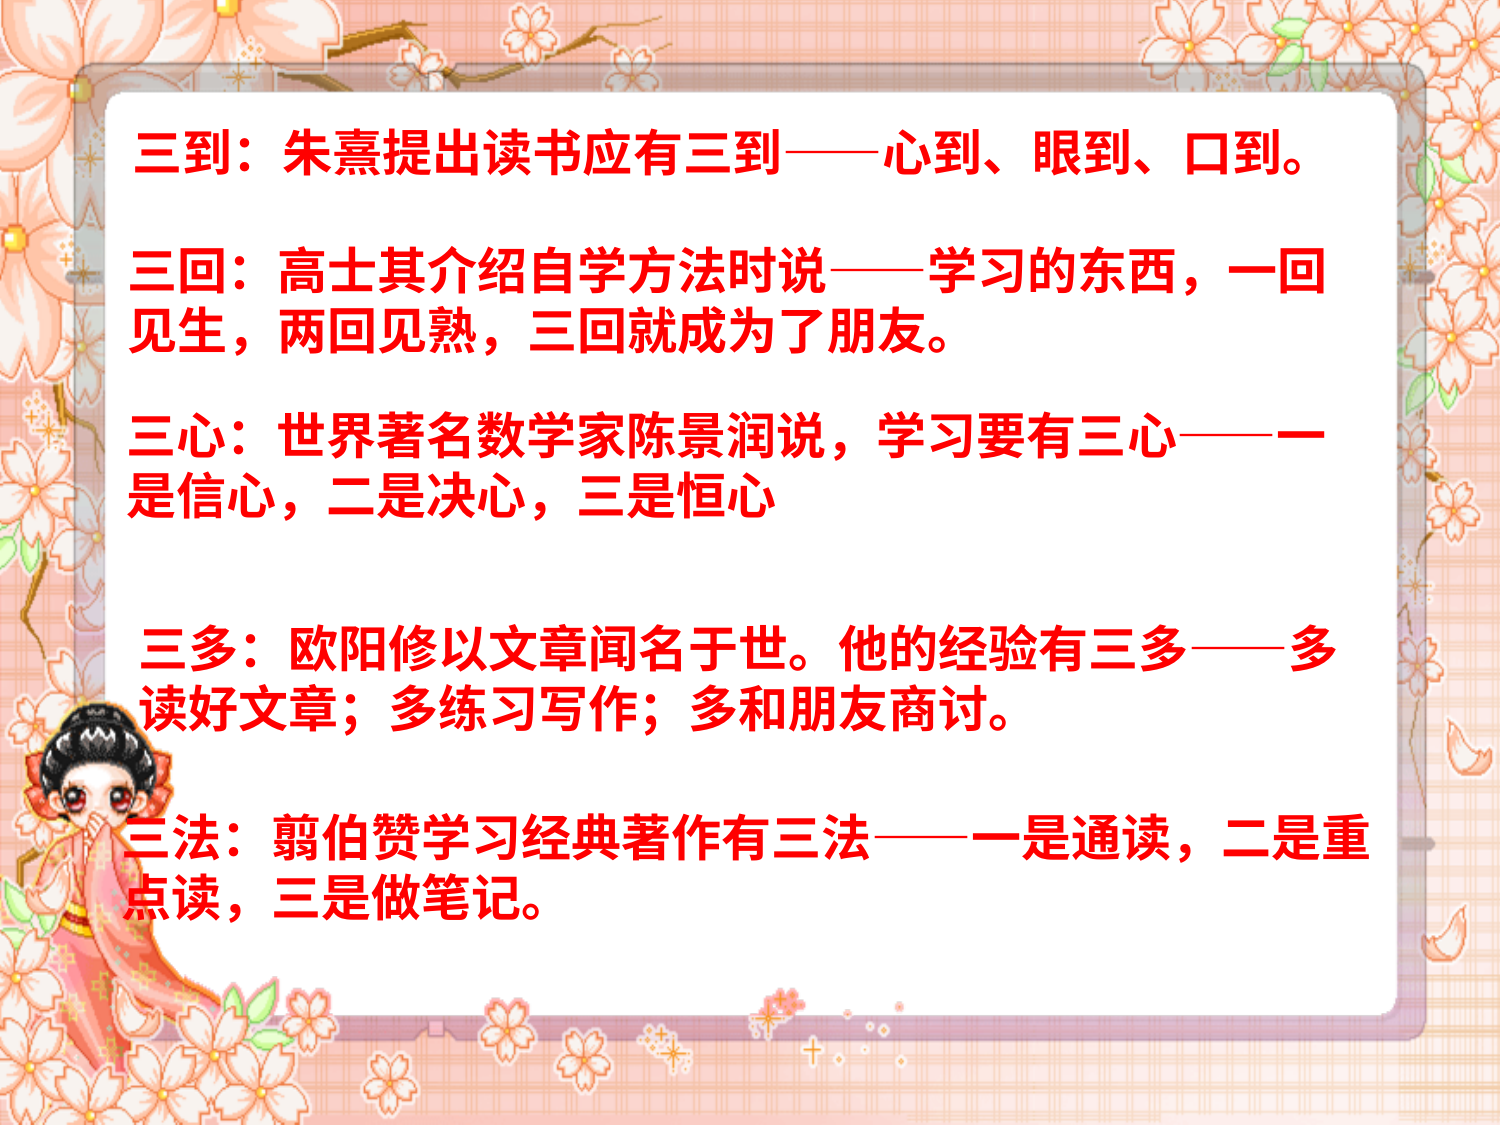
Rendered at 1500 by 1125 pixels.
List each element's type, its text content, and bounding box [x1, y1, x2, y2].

text_box 三心：世界著名数学家陈景润说，学习要有三心——一是信心，二是决心，三是恒心 [112, 397, 1365, 532]
picture [0, 0, 1500, 1125]
text_box 三法：翦伯赞学习经典著作有三法——一是通读，二是重点读，三是做笔记。 [106, 798, 1424, 934]
text_box 三多：欧阳修以文章闻名于世。他的经验有三多——多读好文章；多练习写作；多和朋友商讨。 [123, 609, 1400, 745]
text_box 三到：朱熹提出读书应有三到——心到、眼到、口到。 [118, 113, 1406, 189]
text_box 三回：高士其介绍自学方法时说——学习的东西，一回见生，两回见熟，三回就成为了朋友。 [112, 231, 1377, 367]
